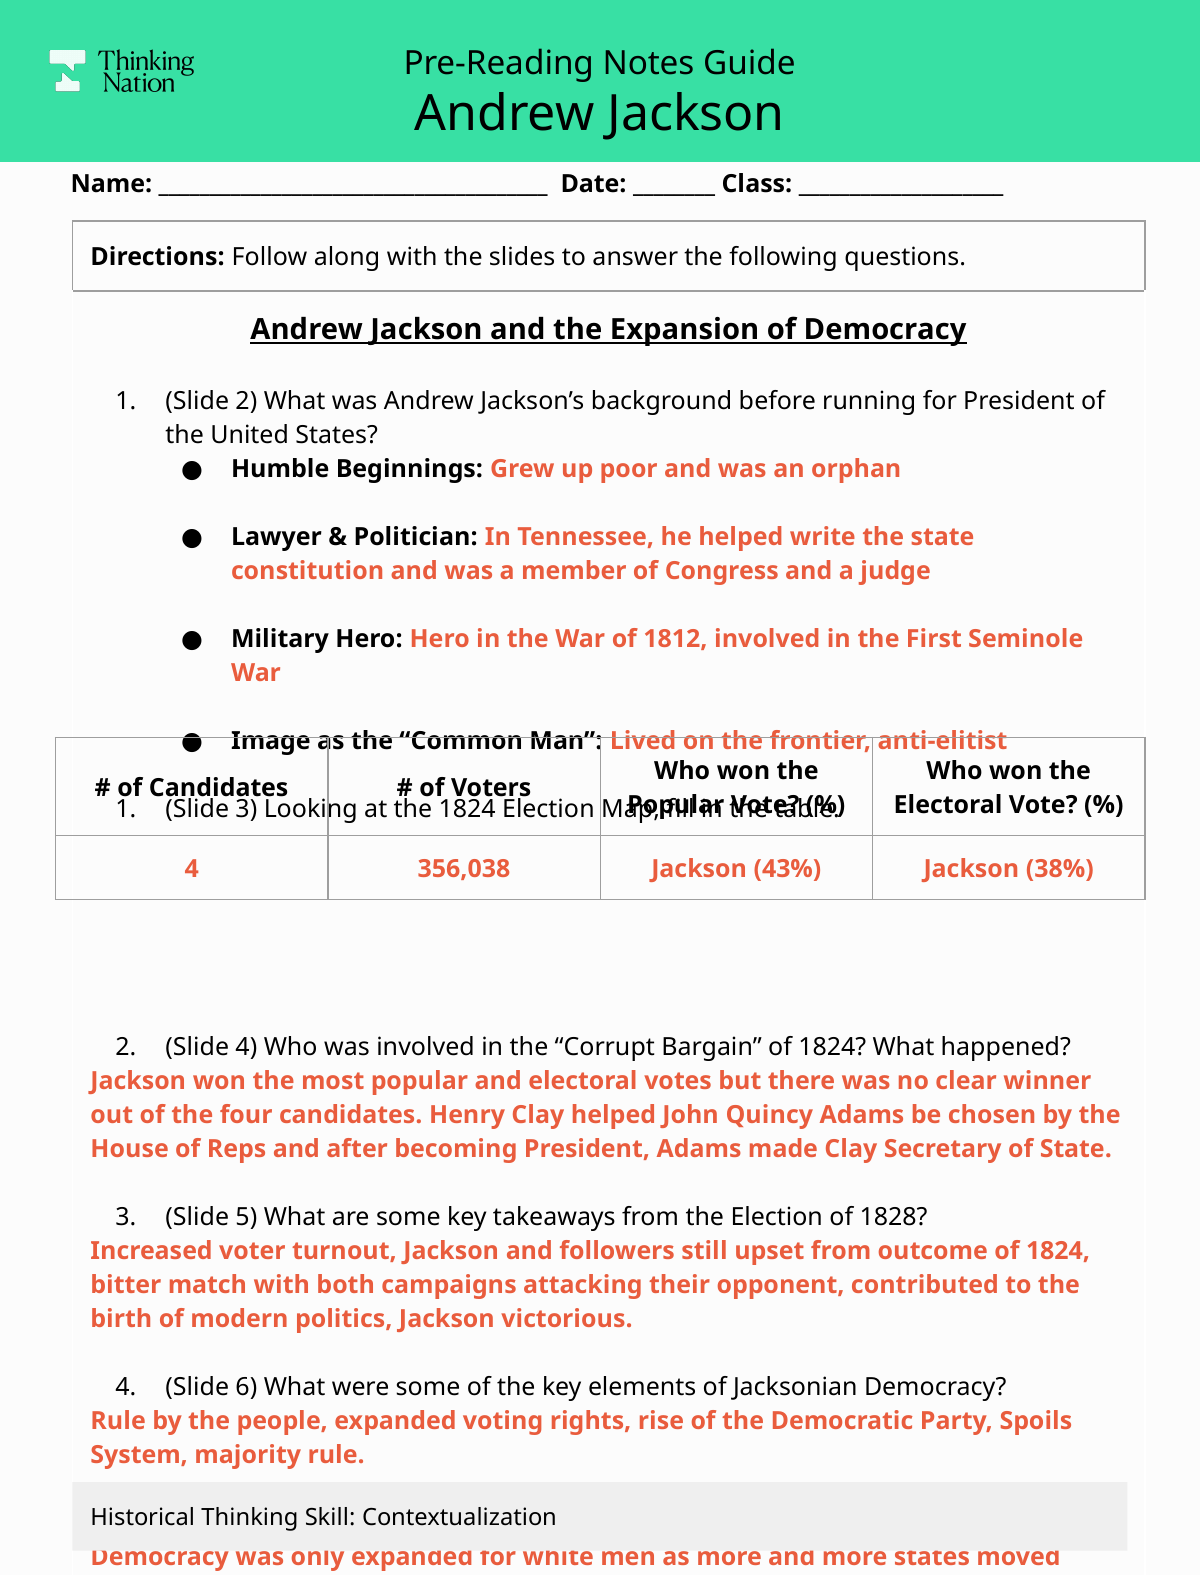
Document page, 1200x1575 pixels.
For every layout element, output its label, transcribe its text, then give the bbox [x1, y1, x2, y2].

table_header Directions: Follow along with the slides to answer the following questions. [73, 222, 1144, 290]
table_cell Andrew Jackson and the Expansion of Democracy (Slide 2) What was Andrew Jackson’s background before running for President of the United States? Humble Beginnings: Grew up poor and was an orphan Lawyer & Politician: In Tennessee, he helped write the state constitution and was a member of Congress and a judge Military Hero: Hero in the War of 1812, involved in the First Seminole War Image as the “Common Man”: Lived on the frontier, anti-elitist (Slide 3) Looking at the 1824 Election Map, fill in the table. (Slide 4) Who was involved in the “Corrupt Bargain” of 1824? What happened? Jackson won the most popular and electoral votes but there was no clear winner out of the four candidates. Henry Clay helped John Quincy Adams be chosen by the House of Reps and after becoming President, Adams made Clay Secretary of State. (Slide 5) What are some key takeaways from the Election of 1828? Increased voter turnout, Jackson and followers still upset from outcome of 1824, bitter match with both campaigns attacking their opponent, contributed to the birth of modern politics, Jackson victorious. (Slide 6) What were some of the key elements of Jacksonian Democracy? Rule by the people, expanded voting rights, rise of the Democratic Party, Spoils System, majority rule. (Slide 7) To what extent did Jackson expand American democracy? Democracy was only expanded for white men as more and more states moved away from property requirements for enfranchisement. Jackson was a slave-owning president who is also responsible for the forced relocation of many Indigenous peoples. He also ignored Supreme Court rulings while in office. [73, 900, 1144, 1575]
table_cell Jackson (43%) [601, 836, 872, 899]
table_header # of Candidates [56, 738, 327, 835]
table_header # of Voters [329, 738, 600, 835]
table_header Who won the Popular Vote? (%) [601, 738, 872, 835]
table_cell 356,038 [329, 836, 600, 899]
text_box Name: ______________________________________ Date: ________ Class: ____________________ [55, 152, 1200, 212]
table_cell Andrew Jackson and the Expansion of Democracy (Slide 2) What was Andrew Jackson’s background before running for President of the United States? Humble Beginnings: Grew up poor and was an orphan Lawyer & Politician: In Tennessee, he helped write the state constitution and was a member of Congress and a judge Military Hero: Hero in the War of 1812, involved in the First Seminole War Image as the “Common Man”: Lived on the frontier, anti-elitist (Slide 3) Looking at the 1824 Election Map, fill in the table. (Slide 4) Who was involved in the “Corrupt Bargain” of 1824? What happened? Jackson won the most popular and electoral votes but there was no clear winner out of the four candidates. Henry Clay helped John Quincy Adams be chosen by the House of Reps and after becoming President, Adams made Clay Secretary of State. (Slide 5) What are some key takeaways from the Election of 1828? Increased voter turnout, Jackson and followers still upset from outcome of 1824, bitter match with both campaigns attacking their opponent, contributed to the birth of modern politics, Jackson victorious. (Slide 6) What were some of the key elements of Jacksonian Democracy? Rule by the people, expanded voting rights, rise of the Democratic Party, Spoils System, majority rule. (Slide 7) To what extent did Jackson expand American democracy? Democracy was only expanded for white men as more and more states moved away from property requirements for enfranchisement. Jackson was a slave-owning president who is also responsible for the forced relocation of many Indigenous peoples. He also ignored Supreme Court rulings while in office. [73, 292, 1144, 737]
picture [33, 35, 199, 105]
table_cell Jackson (38%) [873, 836, 1144, 899]
table_cell 4 [56, 836, 327, 899]
table_header Who won the Electoral Vote? (%) [873, 738, 1144, 835]
text_box Pre-Reading Notes Guide Andrew Jackson [0, 0, 1200, 162]
text_box Historical Thinking Skill: Contextualization [72, 1482, 1128, 1551]
